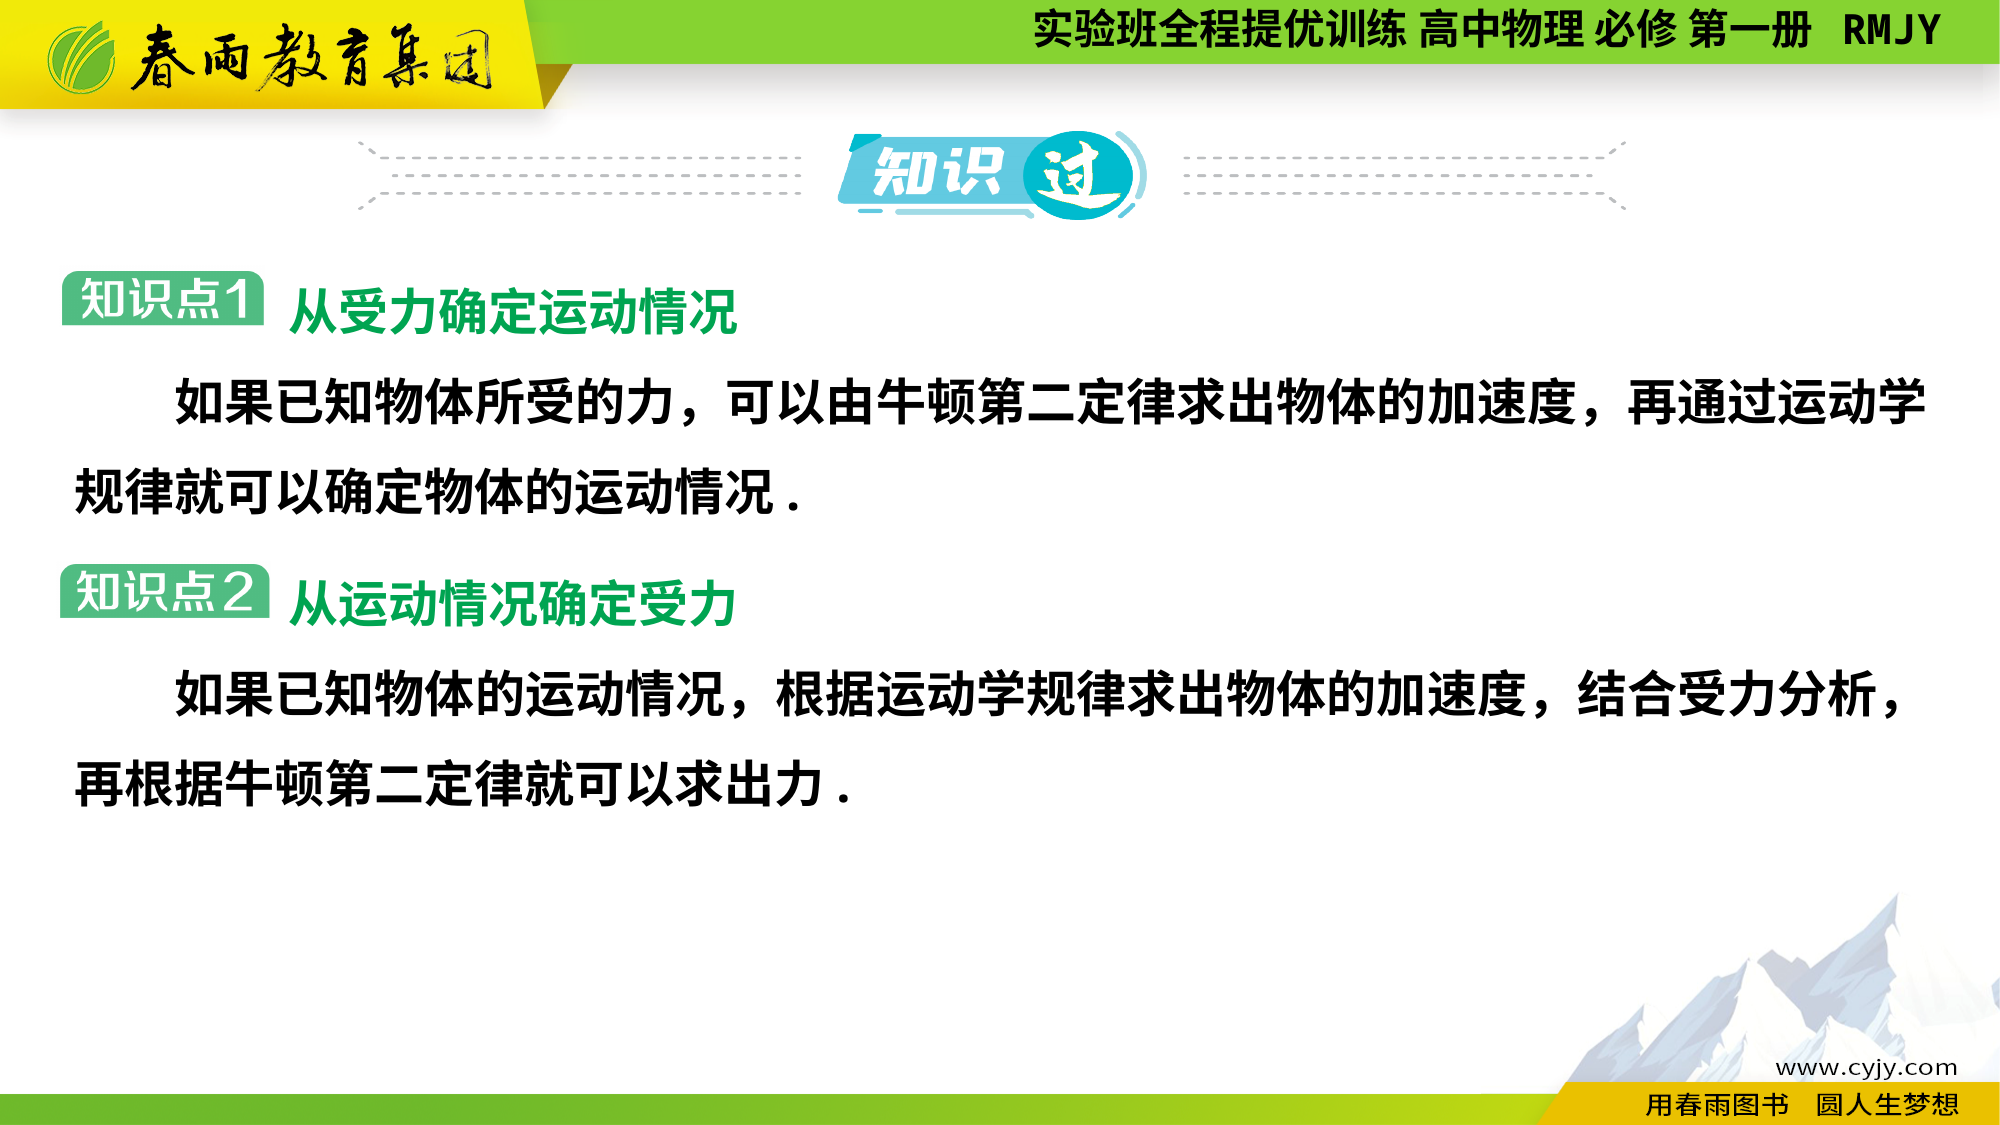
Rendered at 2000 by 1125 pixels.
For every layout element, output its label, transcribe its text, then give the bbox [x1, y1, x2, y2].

picture [0, 0, 2000, 1125]
text_box 从运动情况确定受力 如果已知物体的运动情况，根据运动学规律求出物体的加速度，结合受力分析，再根据牛顿第二定律就可以求出力. [59, 534, 1944, 820]
list 从受力确定运动情况 如果已知物体所受的力，可以由牛顿第二定律求出物体的加速度，再通过运动学规律就可以确定物体的运动情况. [59, 242, 1944, 531]
